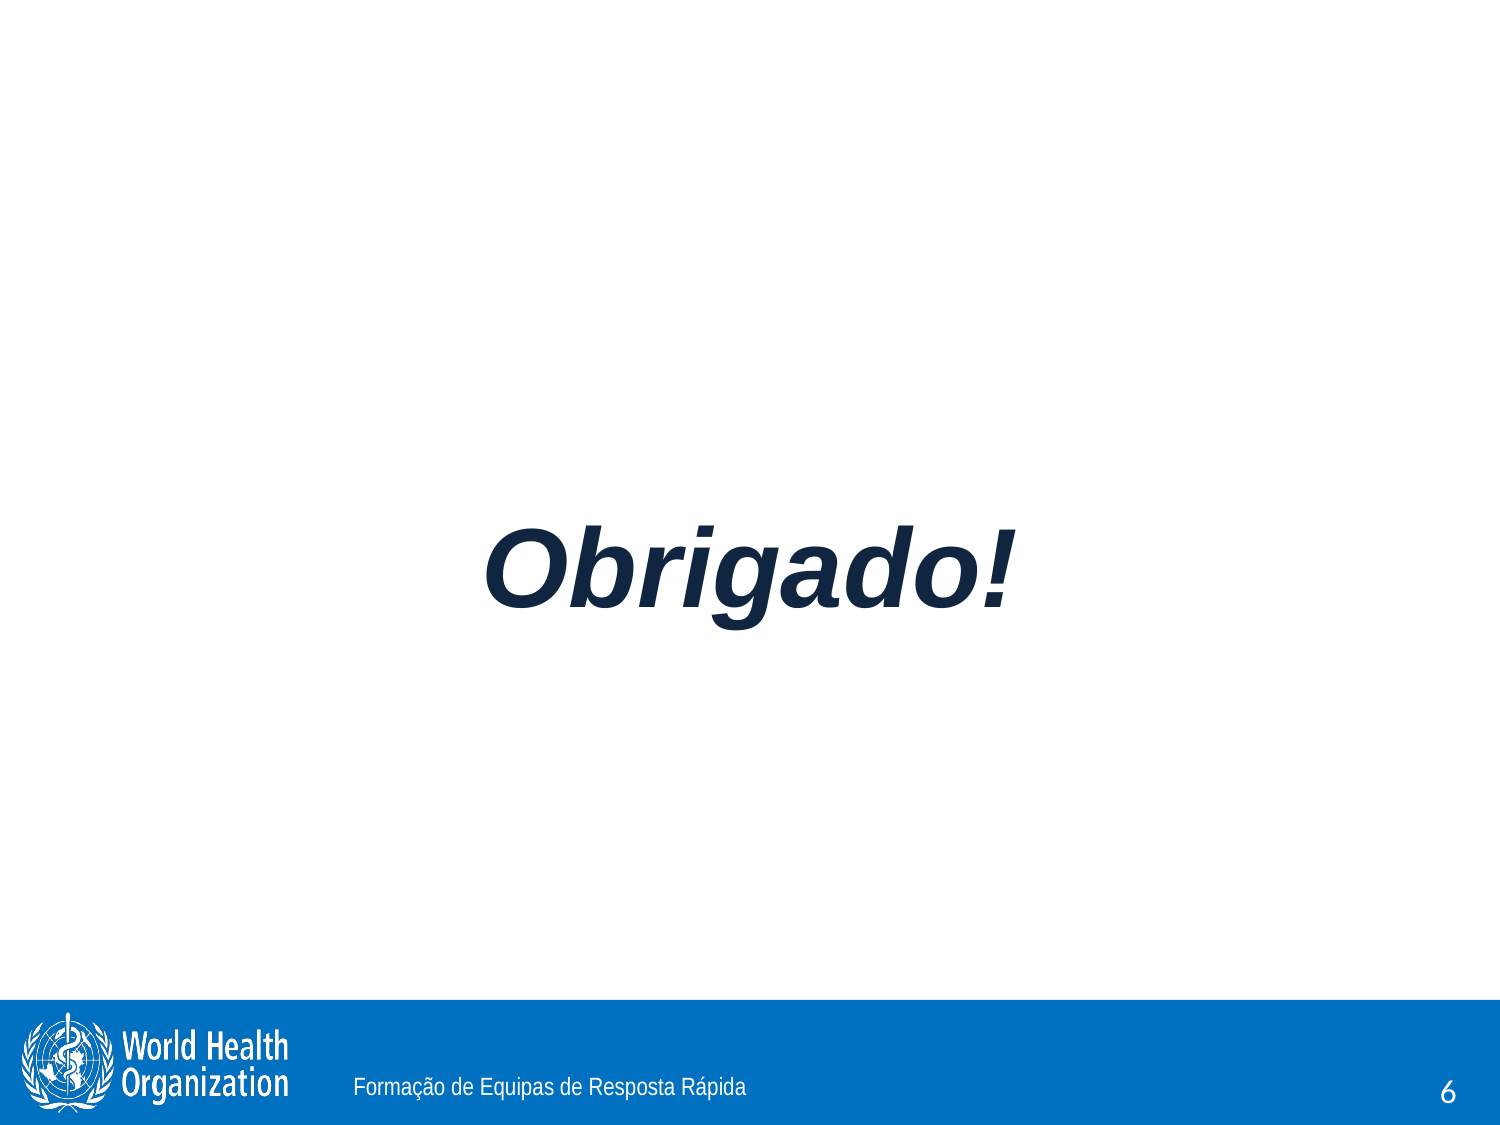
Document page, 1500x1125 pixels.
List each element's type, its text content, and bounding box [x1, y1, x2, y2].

picture [21, 1012, 288, 1113]
list Obrigado! [75, 191, 1425, 934]
